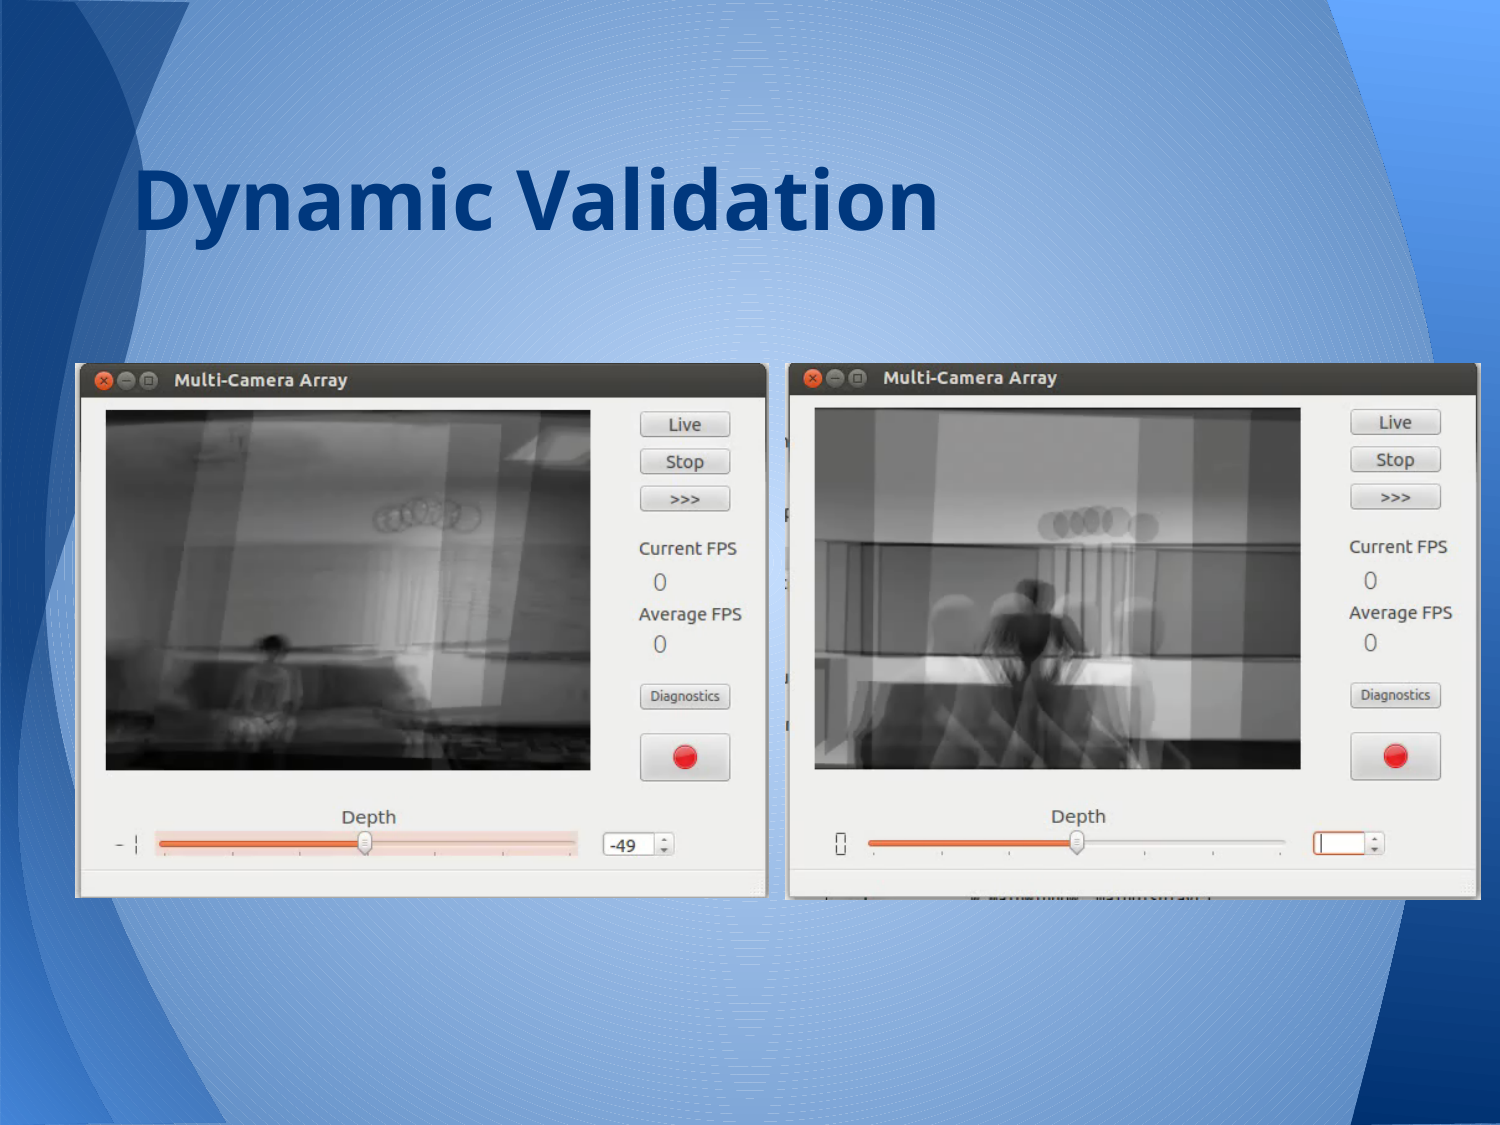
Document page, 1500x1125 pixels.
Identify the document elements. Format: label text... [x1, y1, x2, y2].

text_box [74, 362, 770, 899]
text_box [784, 362, 1482, 901]
title Dynamic Validation [75, 45, 1425, 263]
